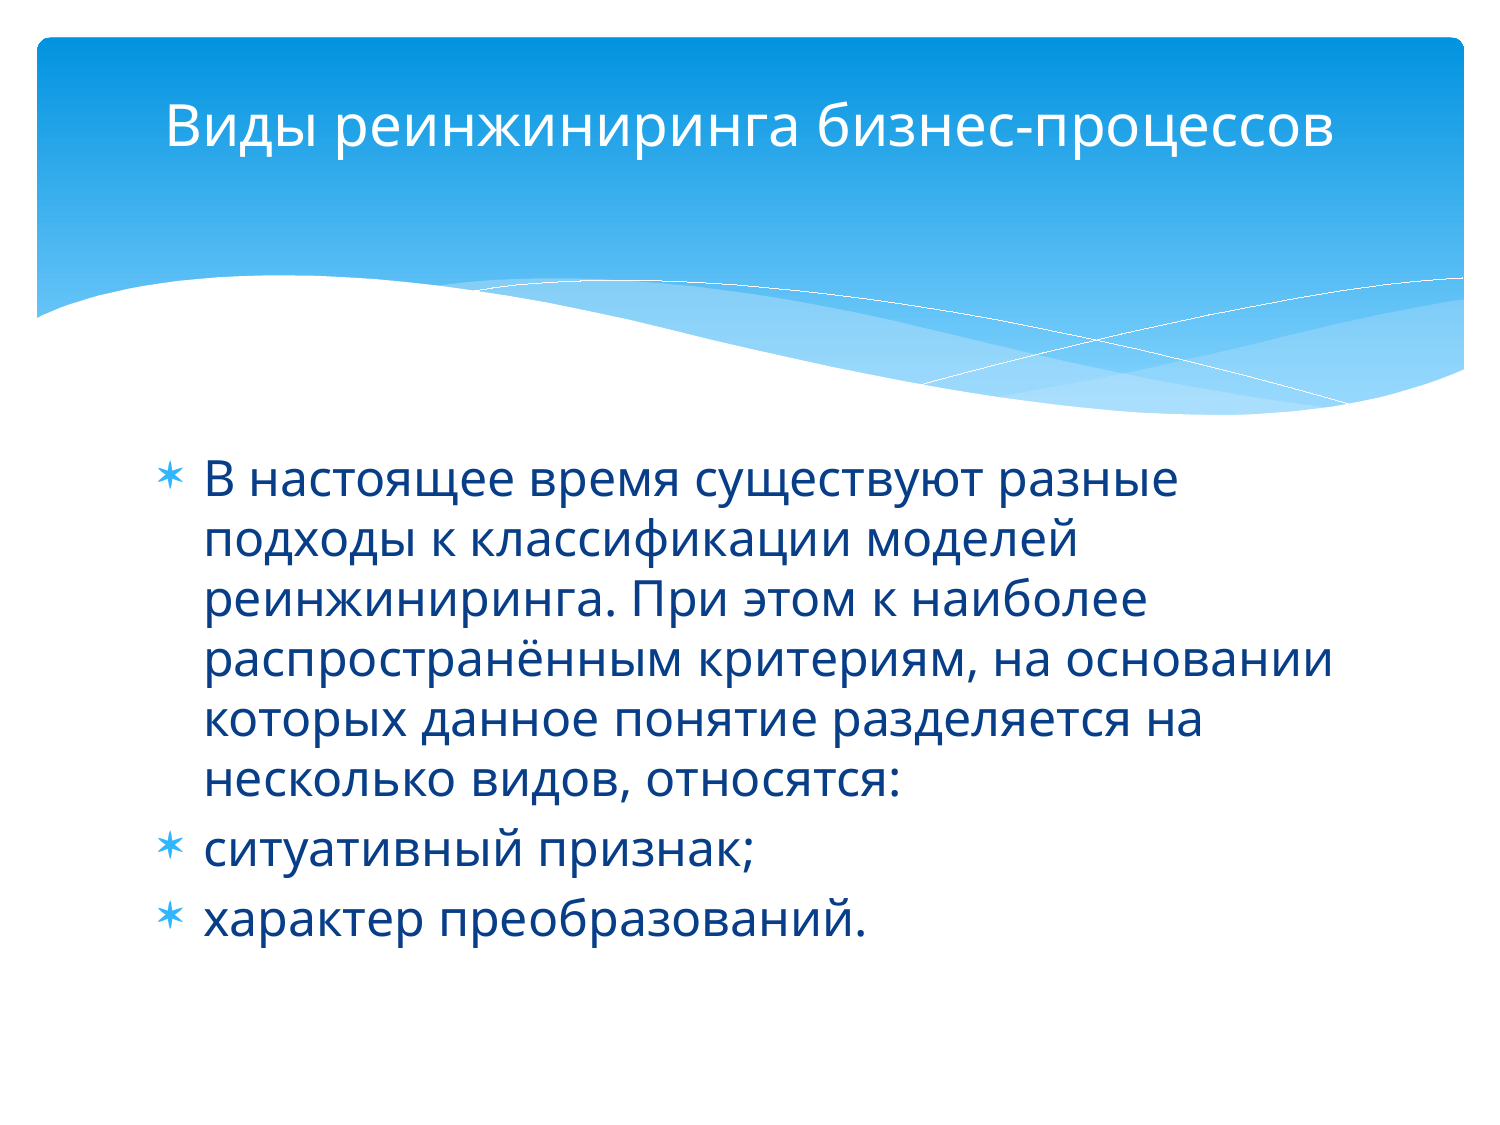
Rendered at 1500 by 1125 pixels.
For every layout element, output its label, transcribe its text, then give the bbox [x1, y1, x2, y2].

list В настоящее время существуют разные подходы к классификации моделей реинжиниринга. При этом к наиболее распространённым критериям, на основании которых данное понятие разделяется на несколько видов, относятся: ситуативный признак; характер преобразований. [143, 438, 1359, 1005]
title Виды реинжиниринга бизнес-процессов [75, 55, 1425, 261]
